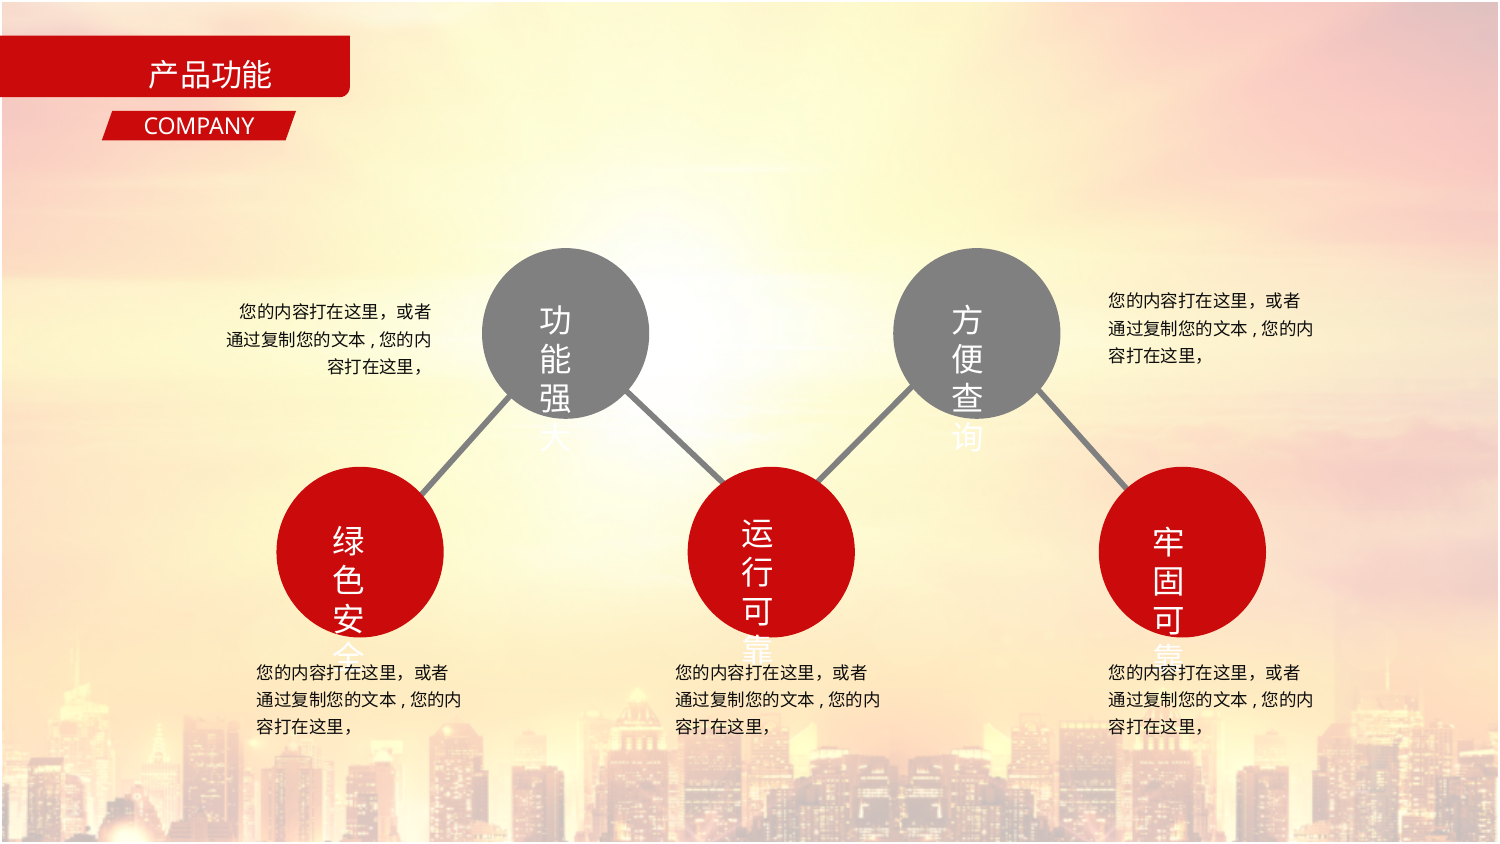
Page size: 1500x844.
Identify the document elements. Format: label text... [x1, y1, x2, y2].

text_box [0, 35, 351, 101]
text_box COMPANY [99, 110, 298, 143]
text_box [892, 247, 1061, 277]
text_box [481, 247, 650, 277]
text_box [212, 278, 1329, 744]
